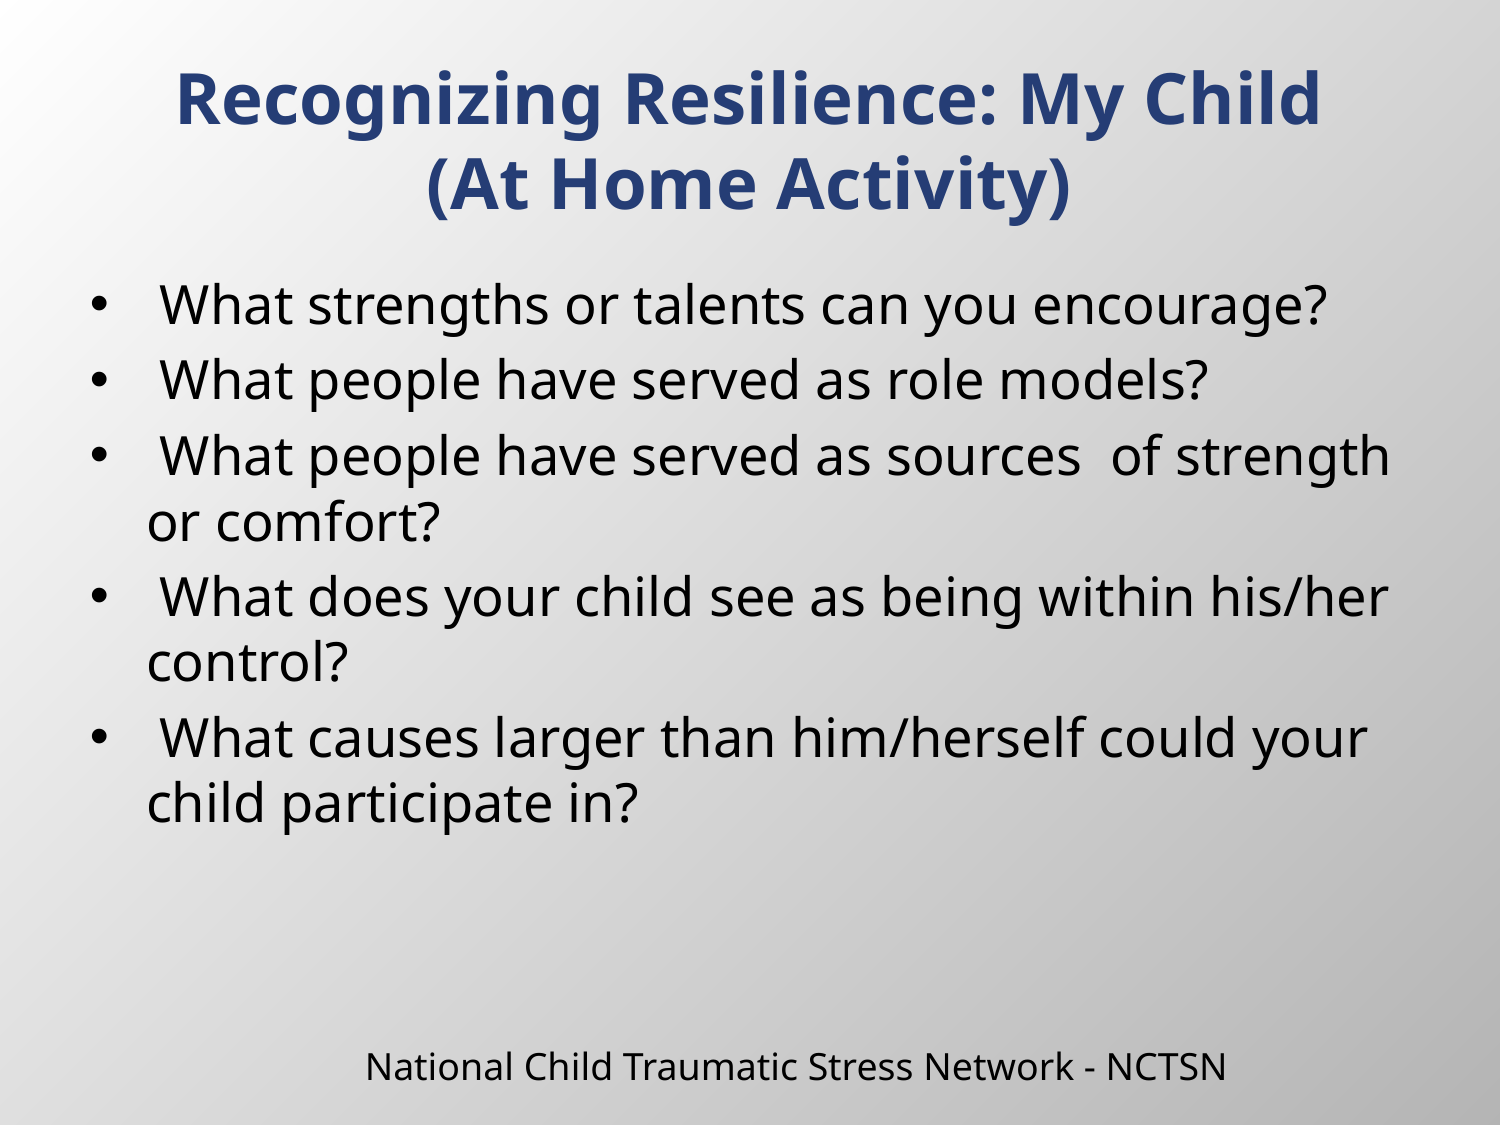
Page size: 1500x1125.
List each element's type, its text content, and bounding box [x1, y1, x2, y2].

title Recognizing Resilience: My Child (At Home Activity) [75, 45, 1425, 233]
text_box National Child Traumatic Stress Network - NCTSN [349, 1035, 1457, 1096]
list What strengths or talents can you encourage? What people have served as role models? What people have served as sources of strength or comfort? What does your child see as being within his/her control? What causes larger than him/herself could your child participate in? [75, 262, 1425, 1035]
